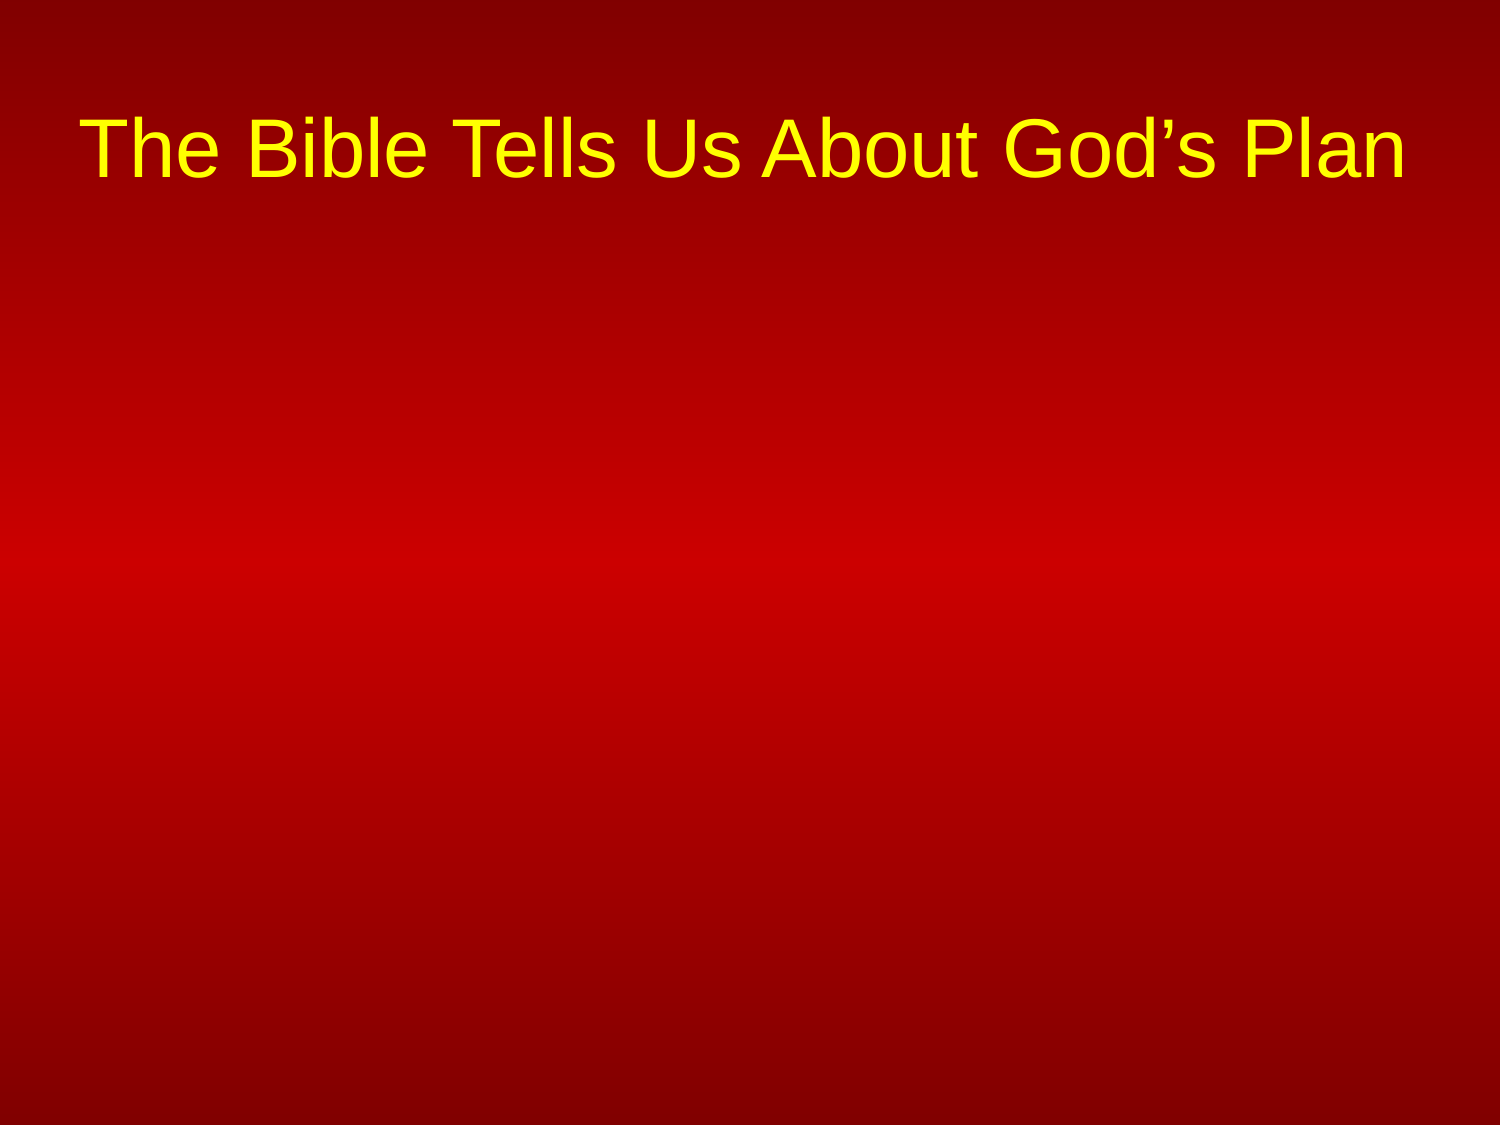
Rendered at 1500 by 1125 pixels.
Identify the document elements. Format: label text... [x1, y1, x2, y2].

title The Bible Tells Us About God’s Plan [50, 50, 1438, 238]
